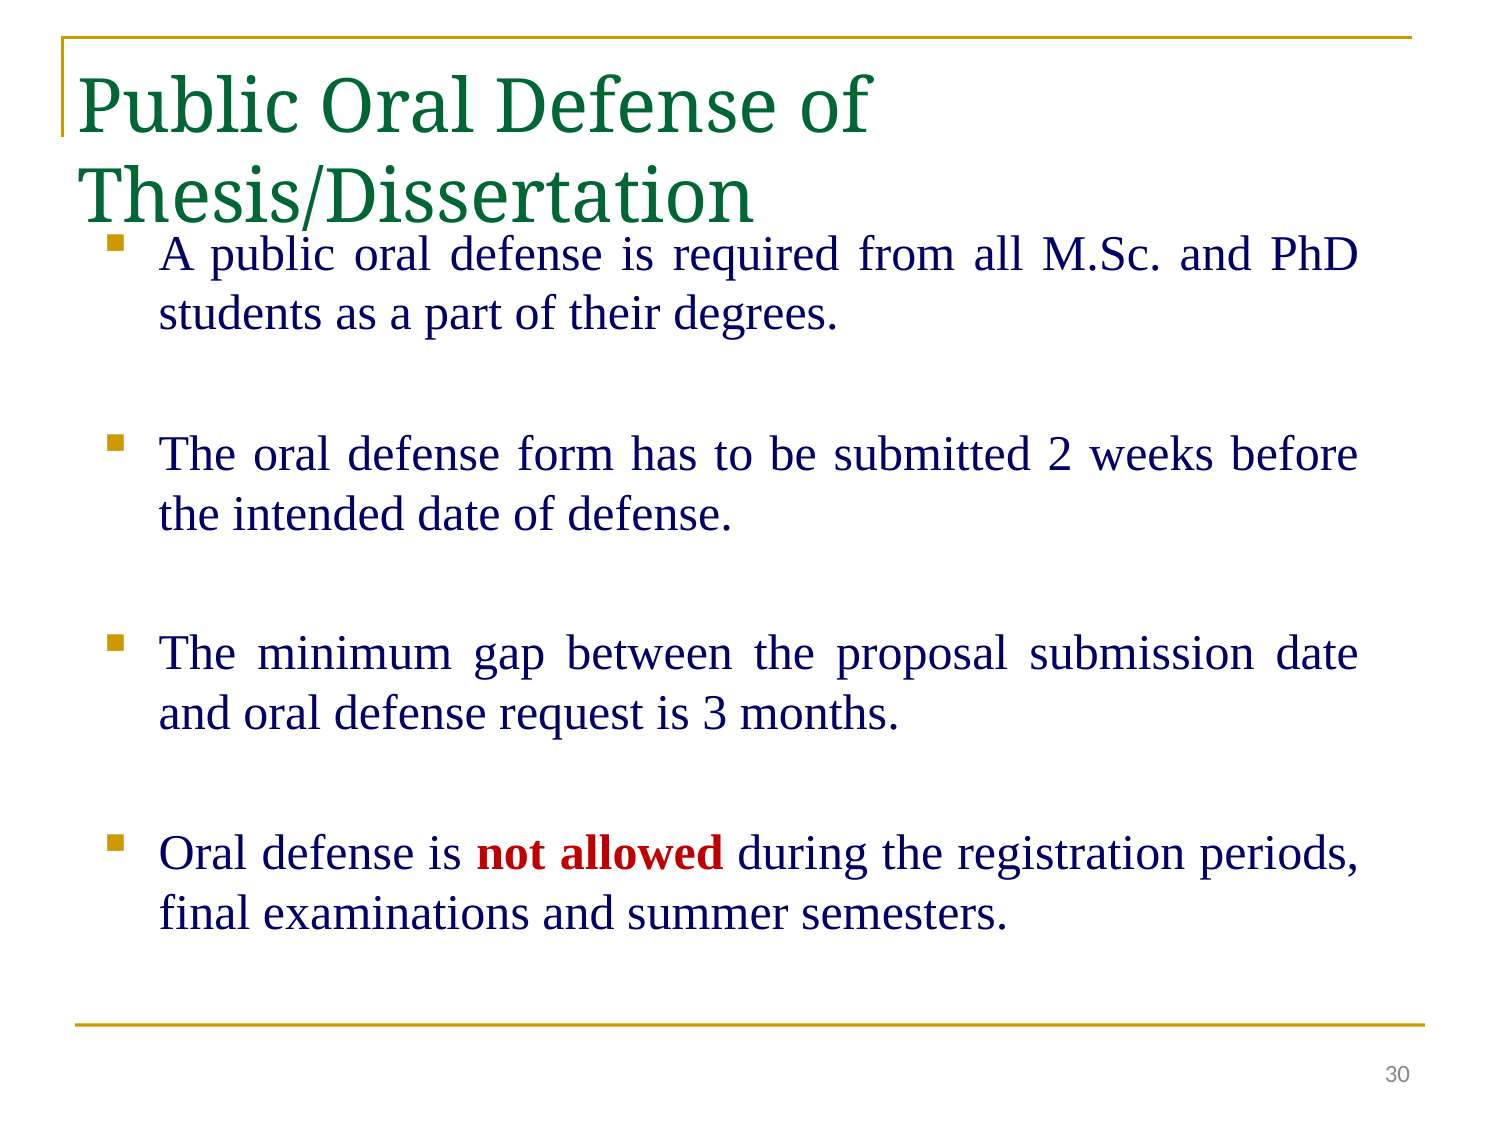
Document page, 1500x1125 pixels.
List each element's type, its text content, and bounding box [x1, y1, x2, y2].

text_box Public Oral Defense of Thesis/Dissertation [62, 49, 1500, 188]
text_box A public oral defense is required from all M.Sc. and PhD students as a part of their degrees. The oral defense form has to be submitted 2 weeks before the intended date of defense. The minimum gap between the proposal submission date and oral defense request is 3 months. Oral defense is not allowed during the registration periods, final examinations and summer semesters. [87, 212, 1375, 1018]
text_box 30 [1074, 1042, 1425, 1103]
